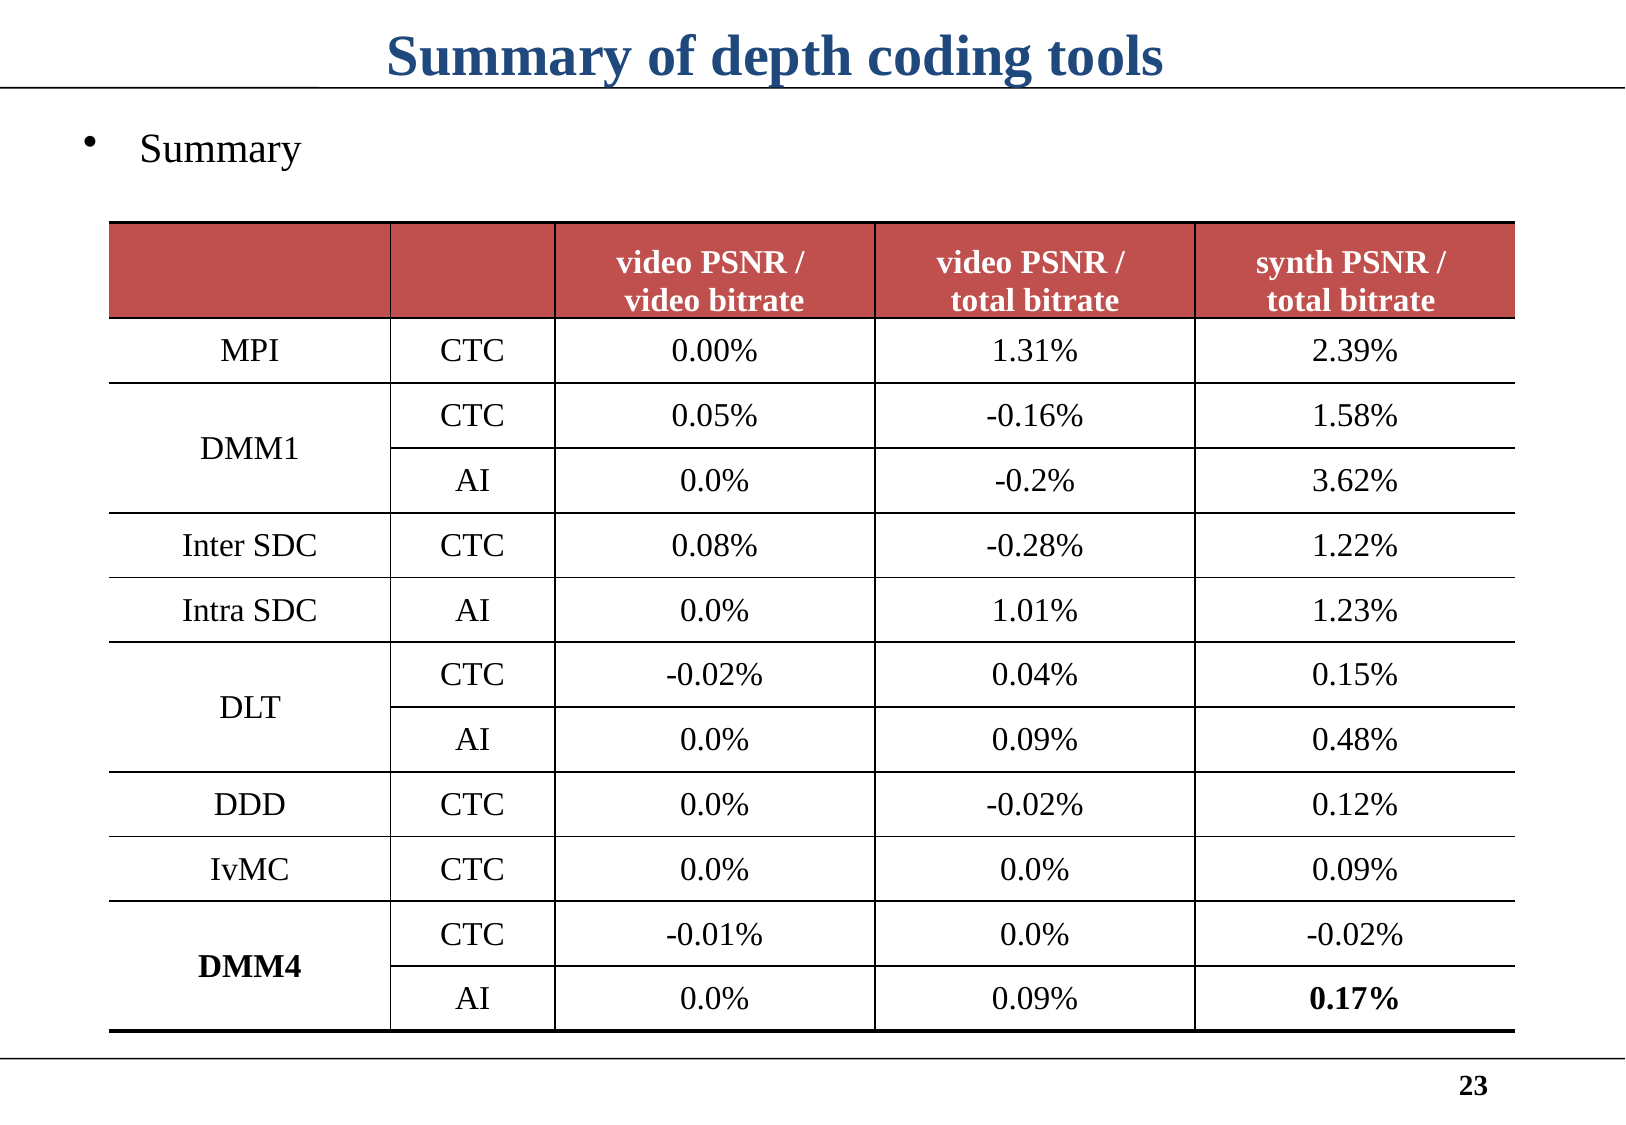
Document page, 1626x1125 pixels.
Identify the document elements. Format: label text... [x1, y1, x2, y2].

table_cell 0.48% [1196, 708, 1515, 771]
table_cell 0.0% [556, 837, 874, 900]
table_cell CTC [391, 773, 554, 836]
table_cell CTC [391, 514, 554, 577]
table_cell 0.0% [556, 967, 874, 1029]
table_cell -0.02% [1196, 902, 1515, 965]
table_cell 2.39% [1196, 319, 1515, 382]
table_cell 0.09% [876, 708, 1194, 771]
table_header synth PSNR / total bitrate [1196, 224, 1515, 317]
table_cell 0.0% [556, 578, 874, 641]
title Summary of depth coding tools [68, 9, 1484, 94]
table_cell -0.2% [876, 449, 1194, 512]
table_cell AI [391, 578, 554, 641]
table_cell 0.0% [556, 708, 874, 771]
table_cell CTC [391, 643, 554, 706]
table_header [391, 224, 554, 317]
slide_number 23 [1403, 1058, 1544, 1106]
table_cell -0.02% [556, 643, 874, 706]
list Summary [68, 113, 1544, 1005]
table_cell 0.0% [876, 837, 1194, 900]
table_cell 1.01% [876, 578, 1194, 641]
table_cell -0.28% [876, 514, 1194, 577]
table_cell 0.05% [556, 384, 874, 447]
table_cell 1.23% [1196, 578, 1515, 641]
table_cell DLT [109, 643, 390, 771]
table_cell 0.15% [1196, 643, 1515, 706]
table_cell AI [391, 967, 554, 1029]
table_cell 0.09% [876, 967, 1194, 1029]
table_cell DDD [109, 773, 390, 836]
table_header video PSNR / total bitrate [876, 224, 1194, 317]
table_cell CTC [391, 902, 554, 965]
table_header video PSNR / video bitrate [556, 224, 874, 317]
table_cell 0.0% [556, 773, 874, 836]
table_cell -0.01% [556, 902, 874, 965]
table_cell -0.02% [876, 773, 1194, 836]
table_cell CTC [391, 319, 554, 382]
table_cell DMM1 [109, 384, 390, 512]
table_cell 0.12% [1196, 773, 1515, 836]
table_cell 3.62% [1196, 449, 1515, 512]
table_cell MPI [109, 319, 390, 382]
table_cell 1.58% [1196, 384, 1515, 447]
table_cell IvMC [109, 837, 390, 900]
table_cell 1.31% [876, 319, 1194, 382]
table_cell 0.0% [876, 902, 1194, 965]
table_cell 0.08% [556, 514, 874, 577]
table_cell AI [391, 708, 554, 771]
table_cell DMM4 [109, 902, 390, 1029]
table_cell -0.16% [876, 384, 1194, 447]
table_cell 0.09% [1196, 837, 1515, 900]
table_cell AI [391, 449, 554, 512]
table_cell 0.04% [876, 643, 1194, 706]
table_cell 0.17% [1196, 967, 1515, 1029]
table_cell 0.00% [556, 319, 874, 382]
table_header [109, 224, 390, 317]
table_cell Inter SDC [109, 514, 390, 577]
table_cell CTC [391, 384, 554, 447]
table_cell CTC [391, 837, 554, 900]
table_cell 0.0% [556, 449, 874, 512]
table_cell Intra SDC [109, 578, 390, 641]
table_cell 1.22% [1196, 514, 1515, 577]
